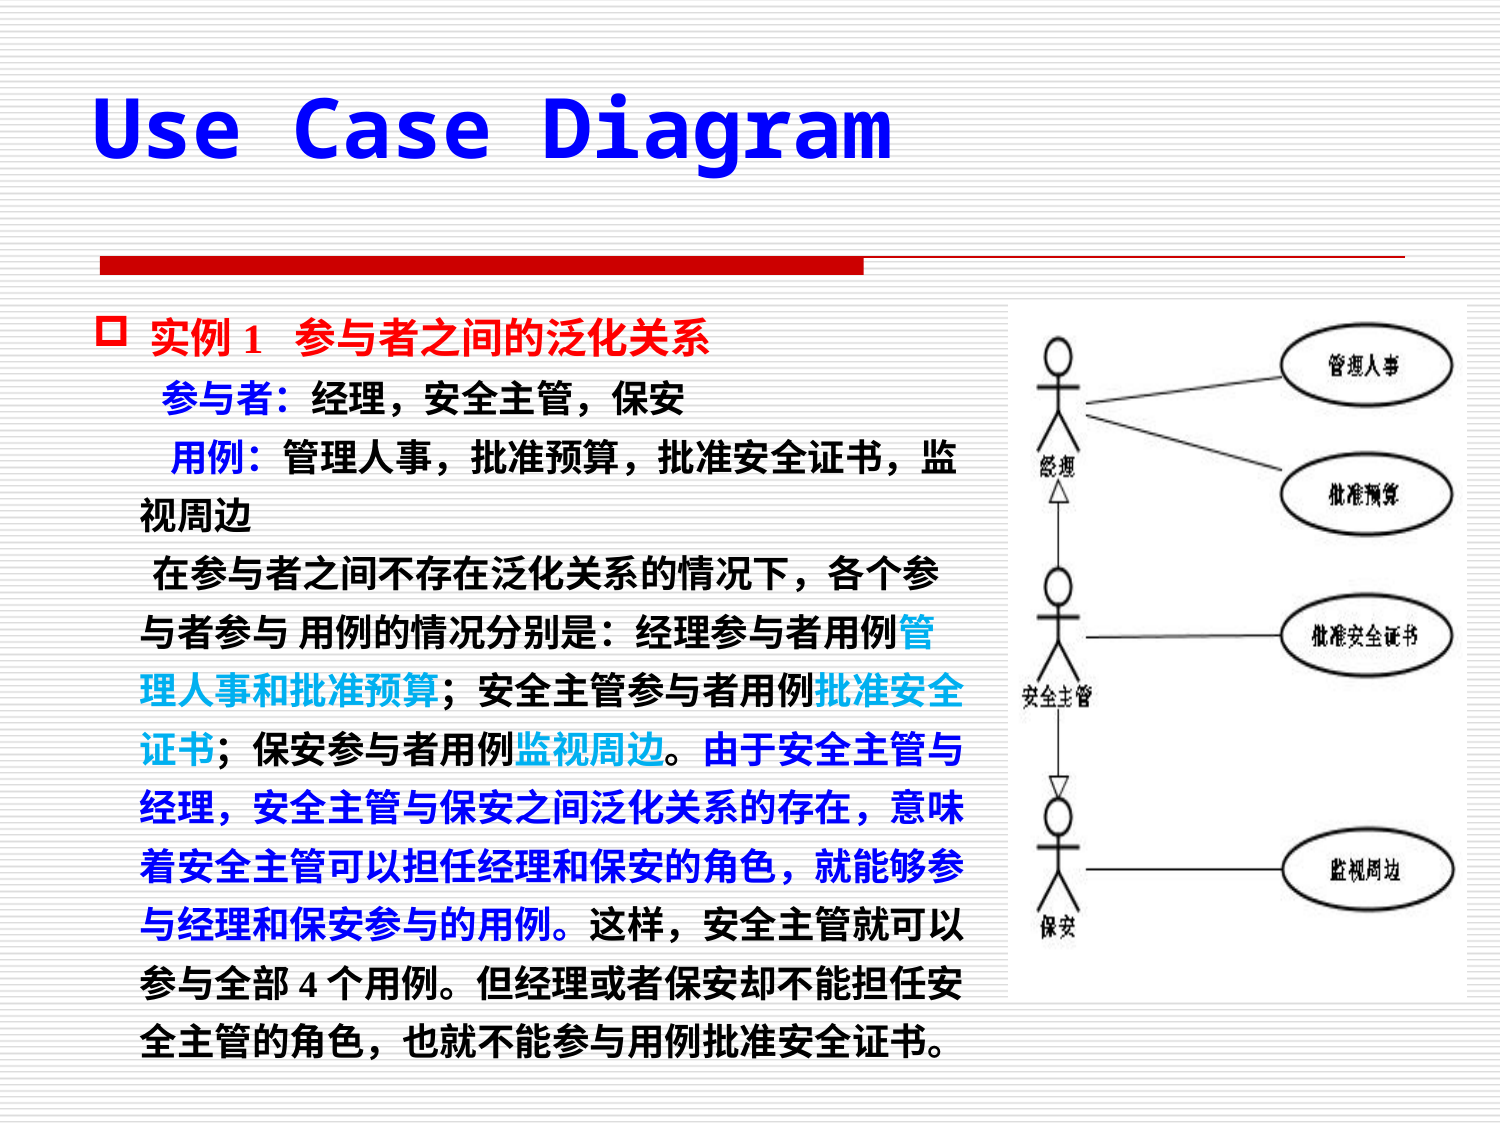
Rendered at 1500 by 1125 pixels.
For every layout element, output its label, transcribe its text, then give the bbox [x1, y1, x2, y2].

picture [0, 0, 1500, 1125]
text_box 实例1 参与者之间的泛化关系 参与者：经理，安全主管，保安 用例：管理人事，批准预算，批准安全证书，监视周边 在参与者之间不存在泛化关系的情况下，各个参与者参与 用例的情况分别是：经理参与者用例管理人事和批准预算；安全主管参与者用例批准安全证书；保安参与者用例监视周边。由于安全主管与经理，安全主管与保安之间泛化关系的存在，意味着安全主管可以担任经理和保安的角色，就能够参与经理和保安参与的用例。这样，安全主管就可以参与全部4个用例。但经理或者保安却不能担任安全主管的角色，也就不能参与用例批准安全证书。 [78, 304, 987, 1109]
text_box Use Case Diagram [78, 67, 1316, 183]
